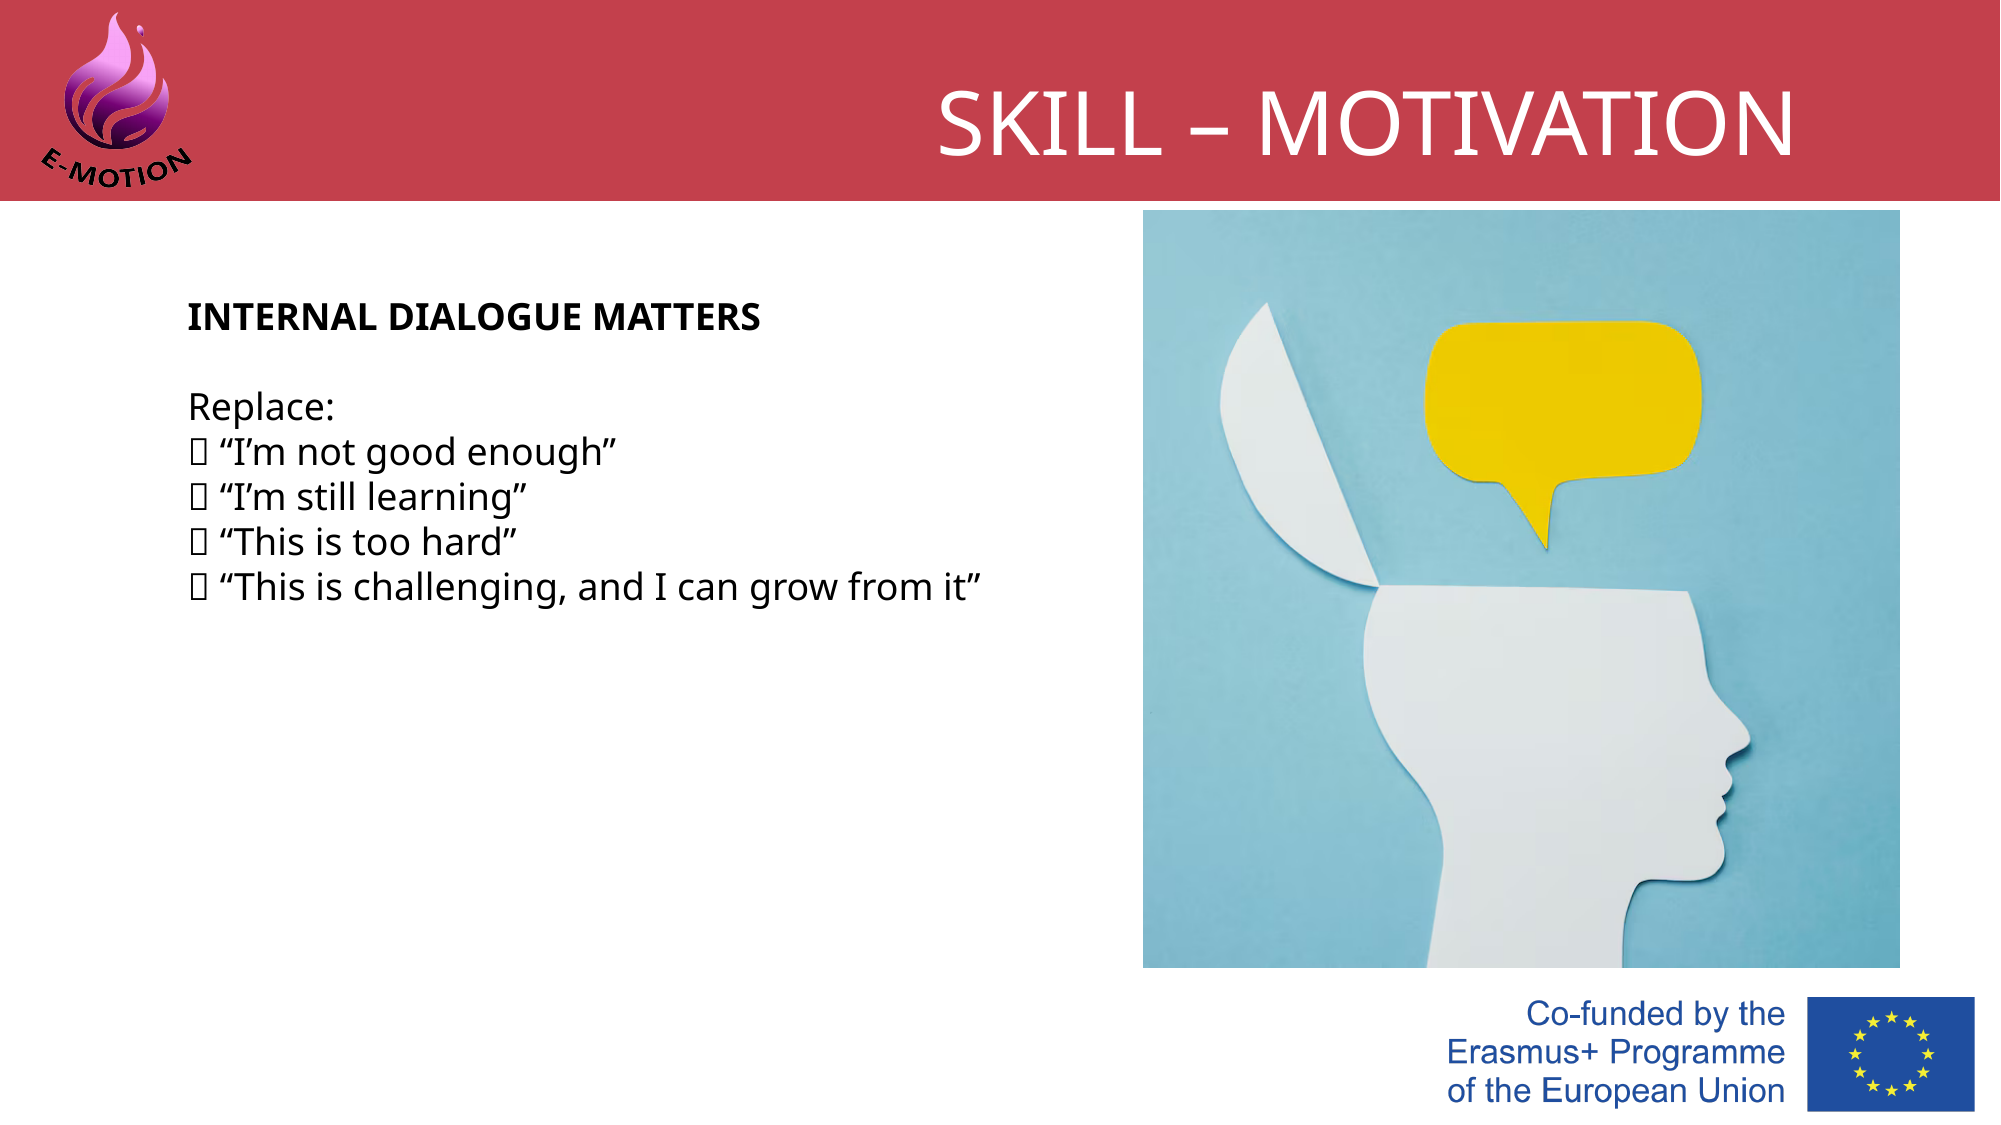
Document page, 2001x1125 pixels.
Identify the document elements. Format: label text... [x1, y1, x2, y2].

picture [1142, 210, 1901, 969]
picture [0, 0, 253, 247]
text_box INTERNAL DIALOGUE MATTERS Replace: ❌ “I’m not good enough” ✅ “I’m still learning” ❌ “This is too hard” ✅ “This is challenging, and I can grow from it” [172, 286, 1142, 616]
text_box SKILL – MOTIVATION [556, 59, 1815, 286]
